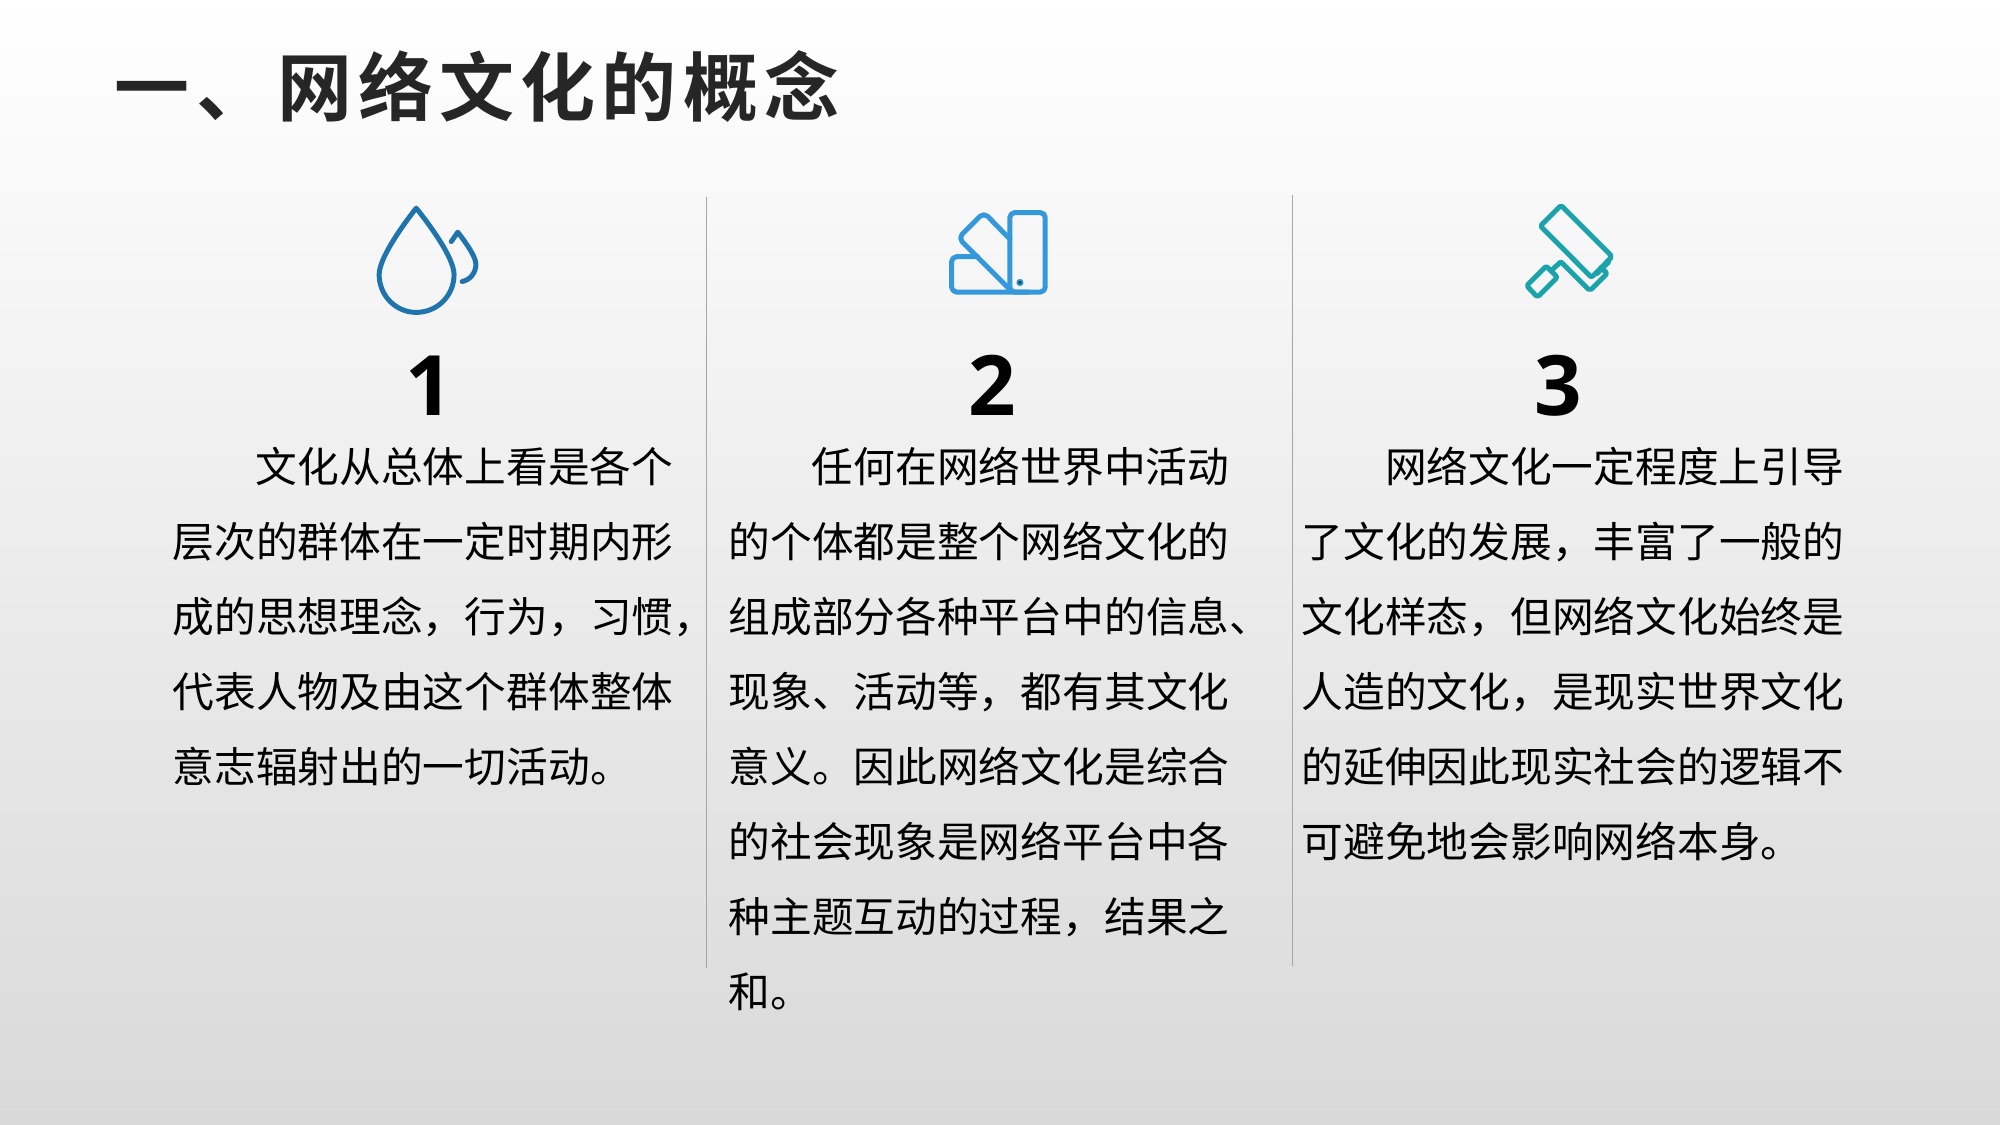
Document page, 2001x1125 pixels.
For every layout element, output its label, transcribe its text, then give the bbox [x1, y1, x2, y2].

text_box 文化从总体上看是各个层次的群体在一定时期内形成的思想理念，行为，习惯，代表人物及由这个群体整体意志辐射出的一切活动。 [157, 408, 706, 624]
text_box [1009, 212, 1046, 293]
text_box 3 [1301, 337, 1815, 407]
text_box [951, 256, 1014, 293]
text_box 1 [172, 337, 686, 407]
text_box [379, 208, 455, 313]
text_box 文化从总体上看是各个层次的群体在一定时期内形成的思想理念，行为，习惯，代表人物及由这个群体整体意志辐射出的一切活动。 [707, 408, 713, 624]
text_box [1017, 279, 1023, 286]
text_box 网络文化一定程度上引导了文化的发展，丰富了一般的文化样态，但网络文化始终是人造的文化，是现实世界文化的延伸因此现实社会的逻辑不可避免地会影响网络本身。 [1293, 408, 1885, 624]
text_box 2 [734, 337, 1250, 407]
text_box [1541, 206, 1611, 268]
text_box 任何在网络世界中活动的个体都是整个网络文化的组成部分各种平台中的信息、现象、活动等，都有其文化意义。因此网络文化是综合的社会现象是网络平台中各种主题互动的过程，结果之和。 [713, 408, 1286, 624]
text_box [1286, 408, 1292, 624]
title 一、网络文化的概念 [100, 28, 1900, 144]
text_box [960, 214, 1011, 291]
text_box [1527, 266, 1557, 296]
text_box [451, 232, 476, 282]
text_box [1552, 262, 1607, 290]
